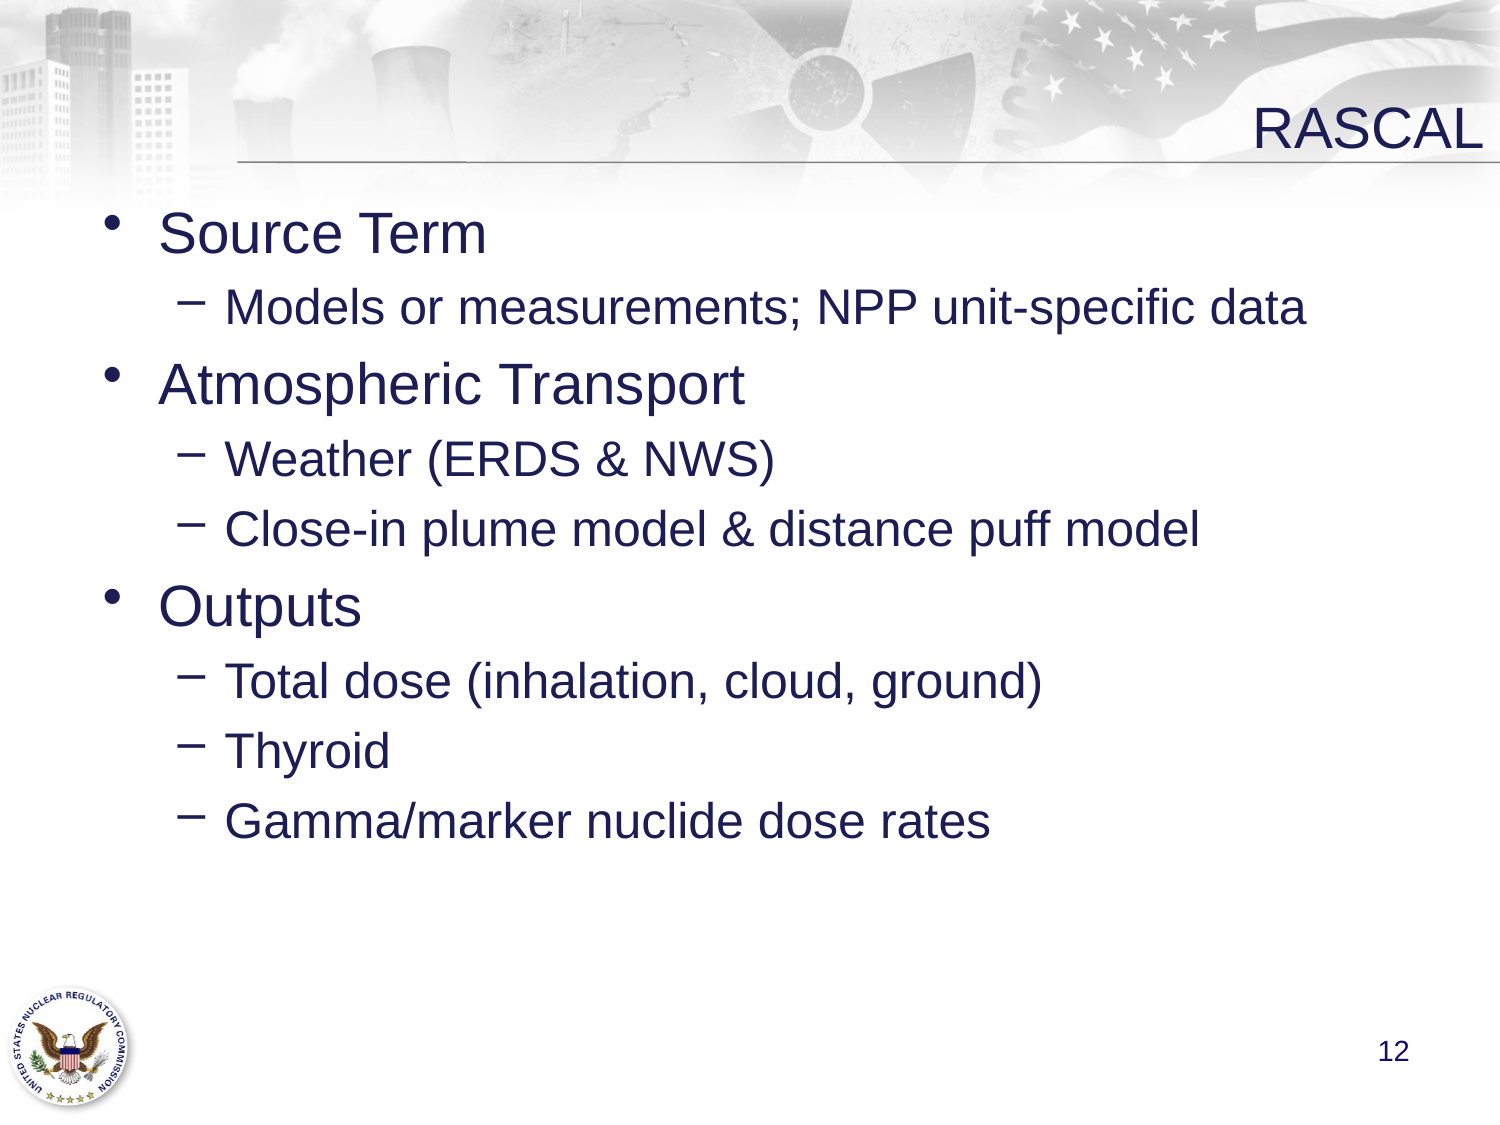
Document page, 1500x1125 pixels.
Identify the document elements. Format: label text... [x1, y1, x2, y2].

picture [9, 987, 128, 1106]
title RASCAL [24, 73, 1500, 178]
slide_number 12 [1074, 1024, 1426, 1103]
list Source Term Models or measurements; NPP unit-specific data Atmospheric Transport Weather (ERDS & NWS) Close-in plume model & distance puff model Outputs Total dose (inhalation, cloud, ground) Thyroid Gamma/marker nuclide dose rates [87, 187, 1494, 1006]
